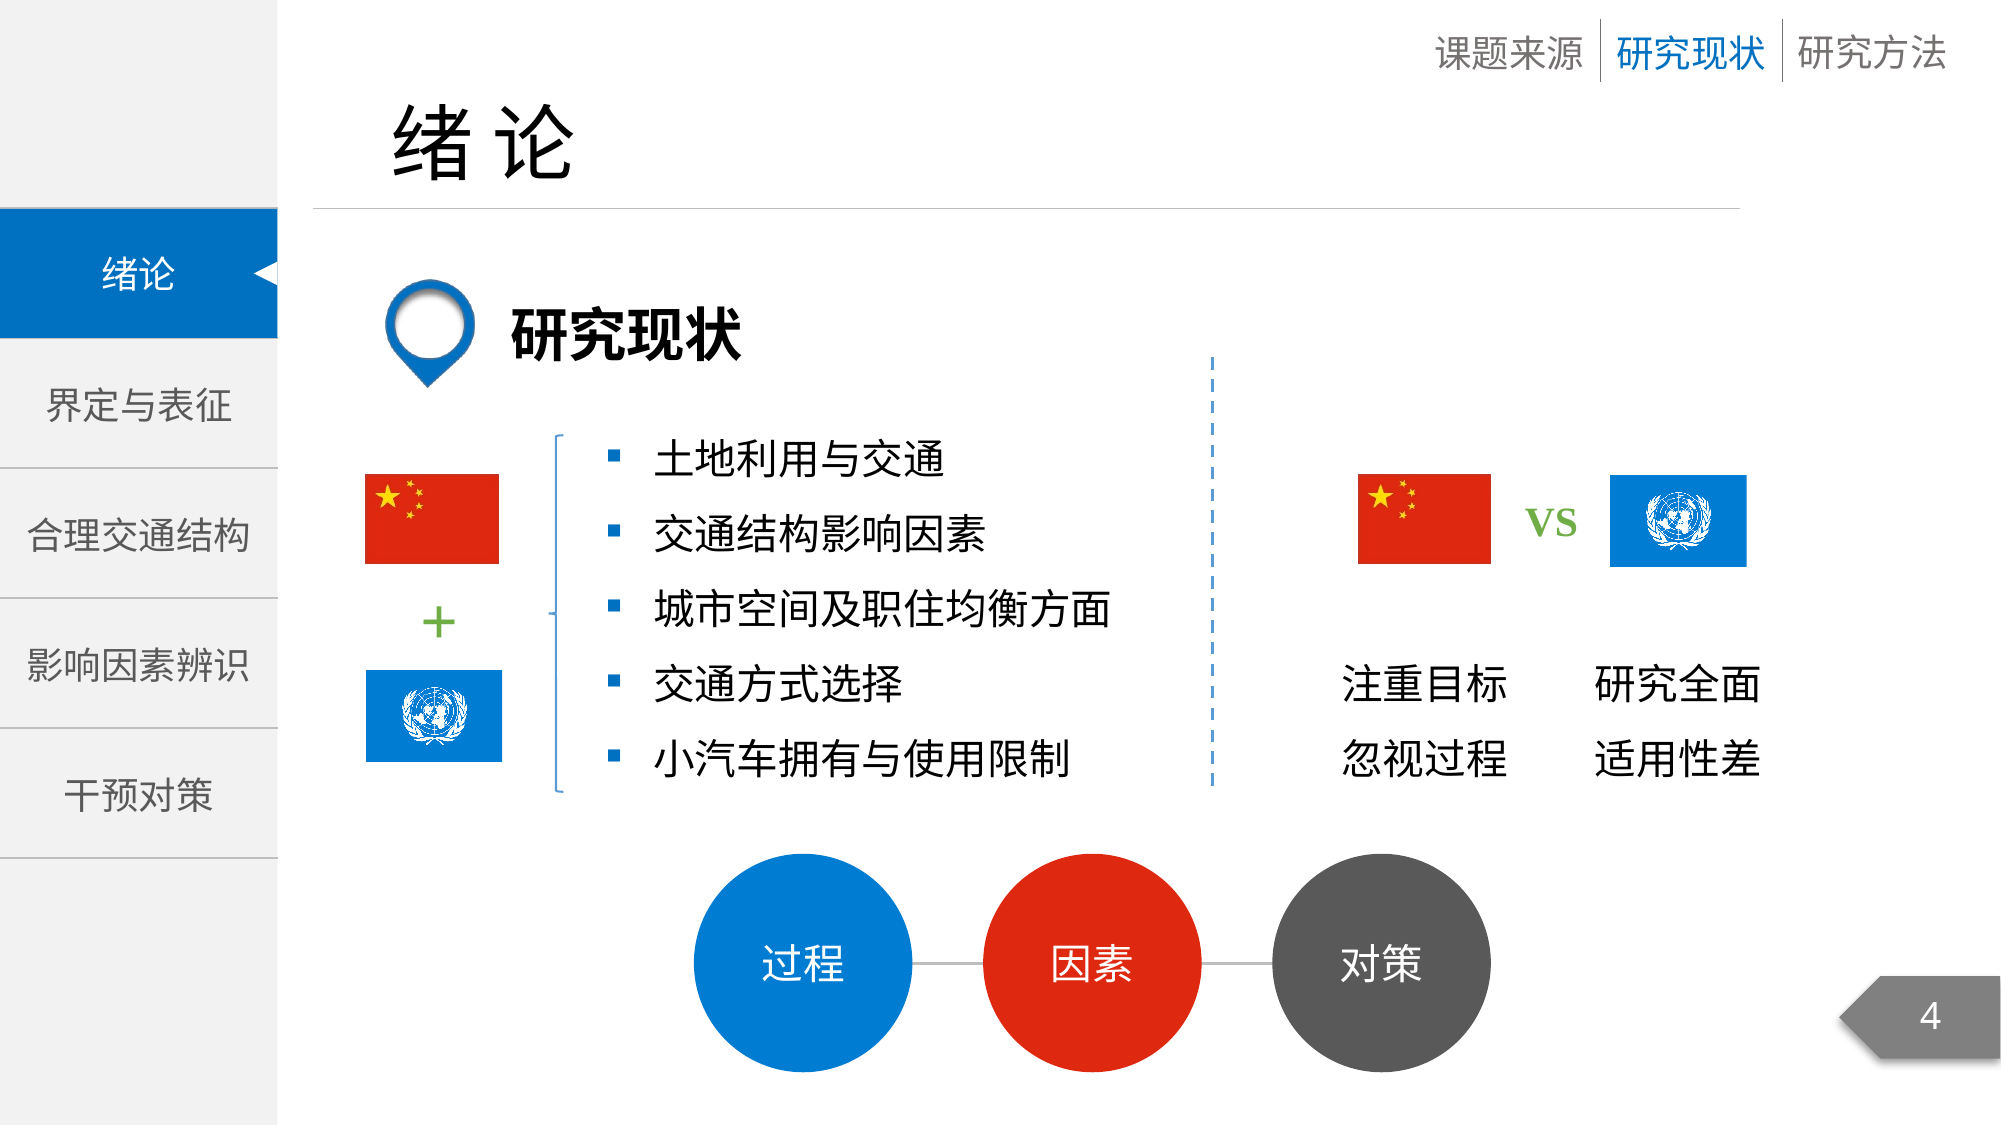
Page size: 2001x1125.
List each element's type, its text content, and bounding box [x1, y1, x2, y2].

picture [1358, 474, 1491, 564]
picture [1610, 474, 1747, 567]
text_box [693, 853, 1491, 1073]
text_box VS [1510, 487, 1594, 553]
text_box [548, 434, 564, 793]
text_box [365, 474, 503, 762]
text_box 研究全面 适用性差 [1579, 625, 1777, 790]
text_box 土地利用与交通 交通结构影响因素 城市空间及职住均衡方面 交通方式选择 小汽车拥有与使用限制 [591, 400, 1128, 791]
picture [385, 279, 475, 388]
text_box 研究现状 [495, 290, 759, 376]
text_box 注重目标 忽视过程 [1326, 625, 1523, 790]
